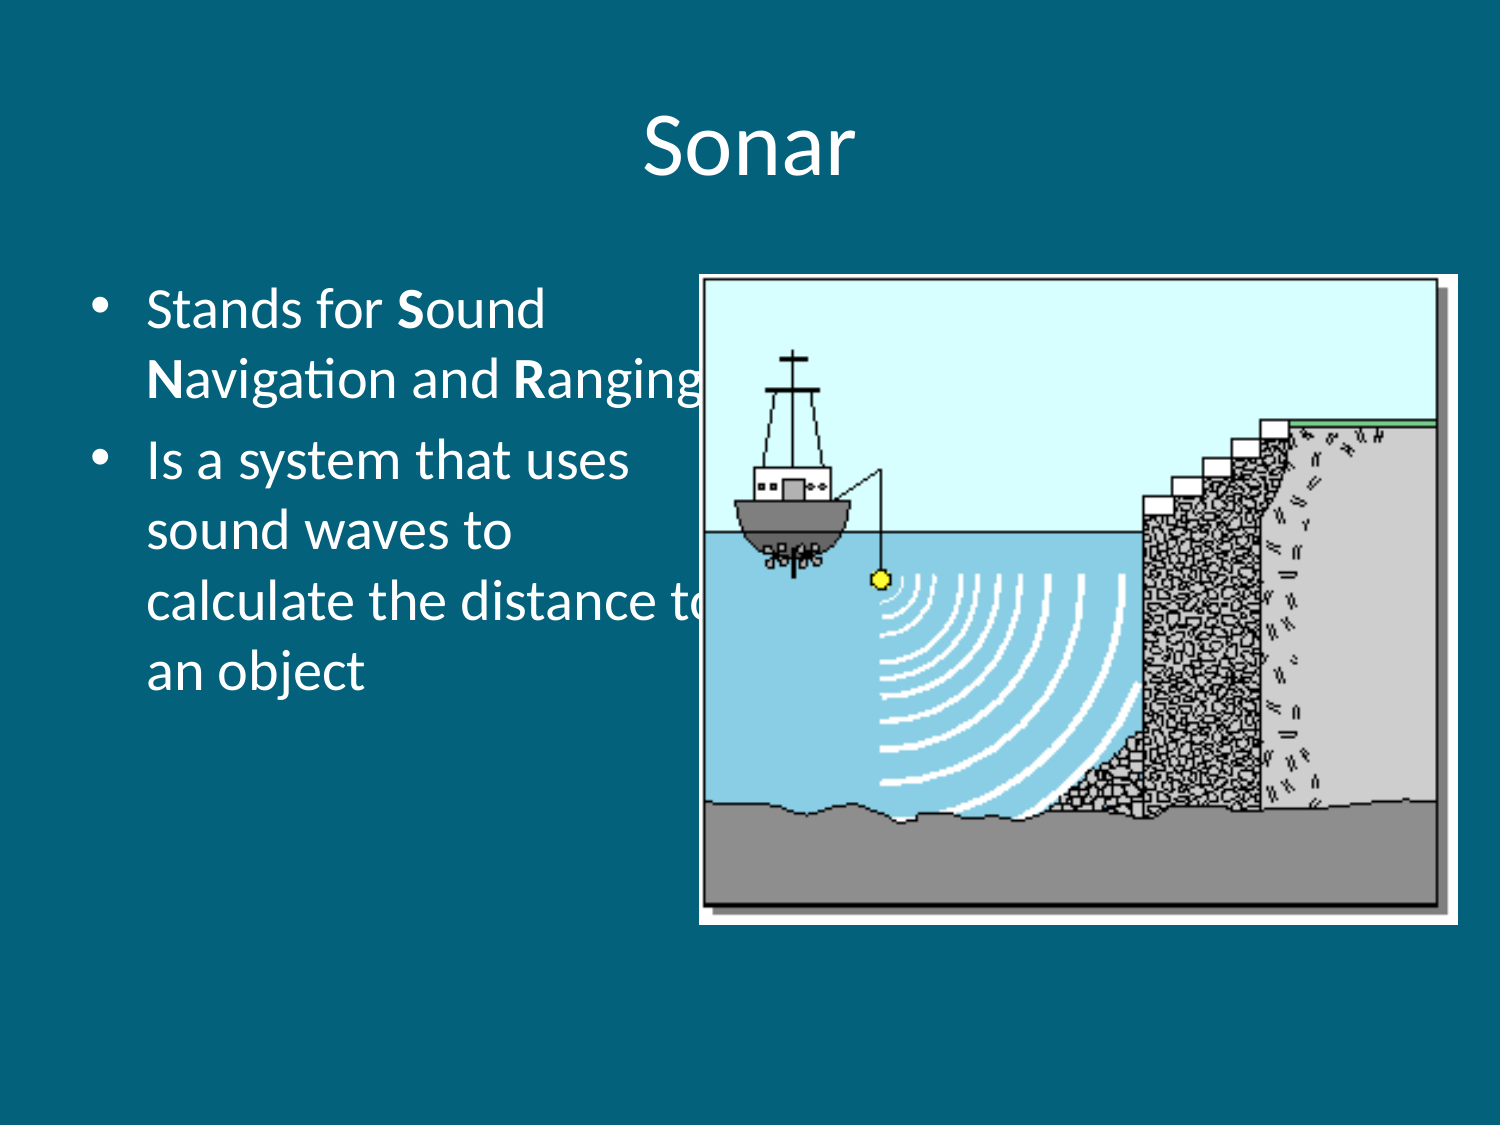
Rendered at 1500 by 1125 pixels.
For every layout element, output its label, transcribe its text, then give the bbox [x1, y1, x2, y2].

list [699, 274, 1458, 926]
title Sonar [75, 45, 1425, 233]
list Stands for Sound Navigation and Ranging Is a system that uses sound waves to calculate the distance to an object [75, 262, 738, 1005]
